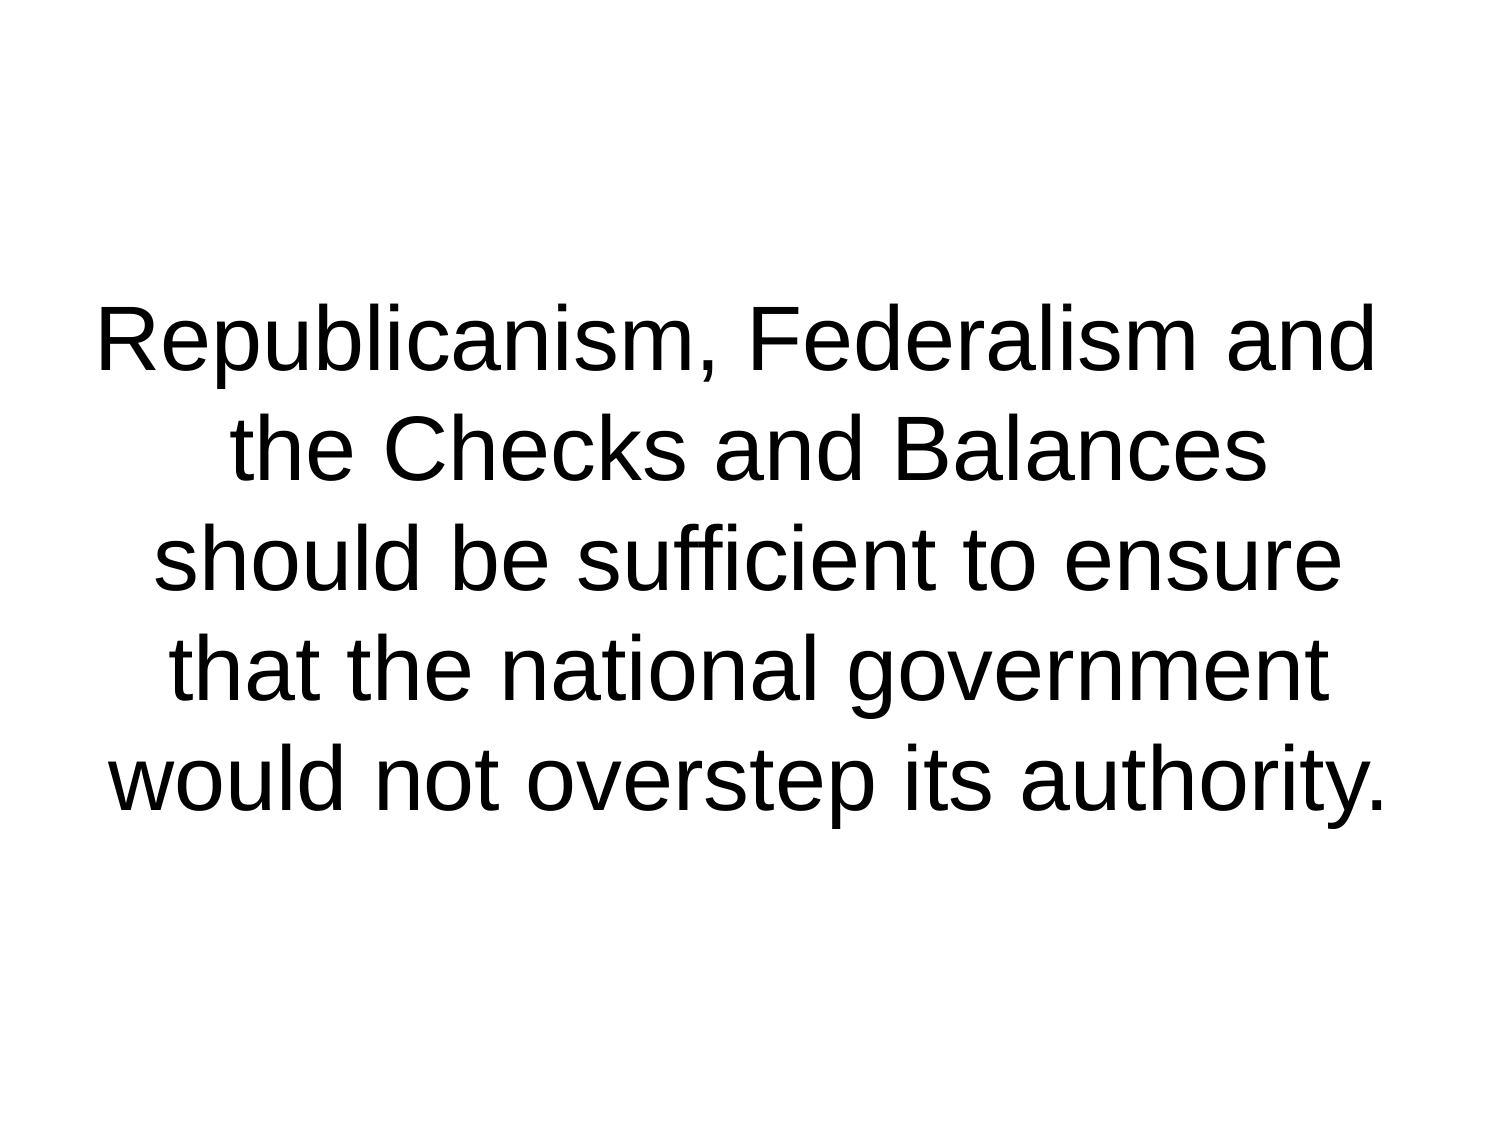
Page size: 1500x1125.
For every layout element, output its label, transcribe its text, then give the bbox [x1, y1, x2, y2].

title Republicanism, Federalism and the Checks and Balances should be sufficient to ensure that the national government would not overstep its authority. [74, 44, 1426, 1063]
